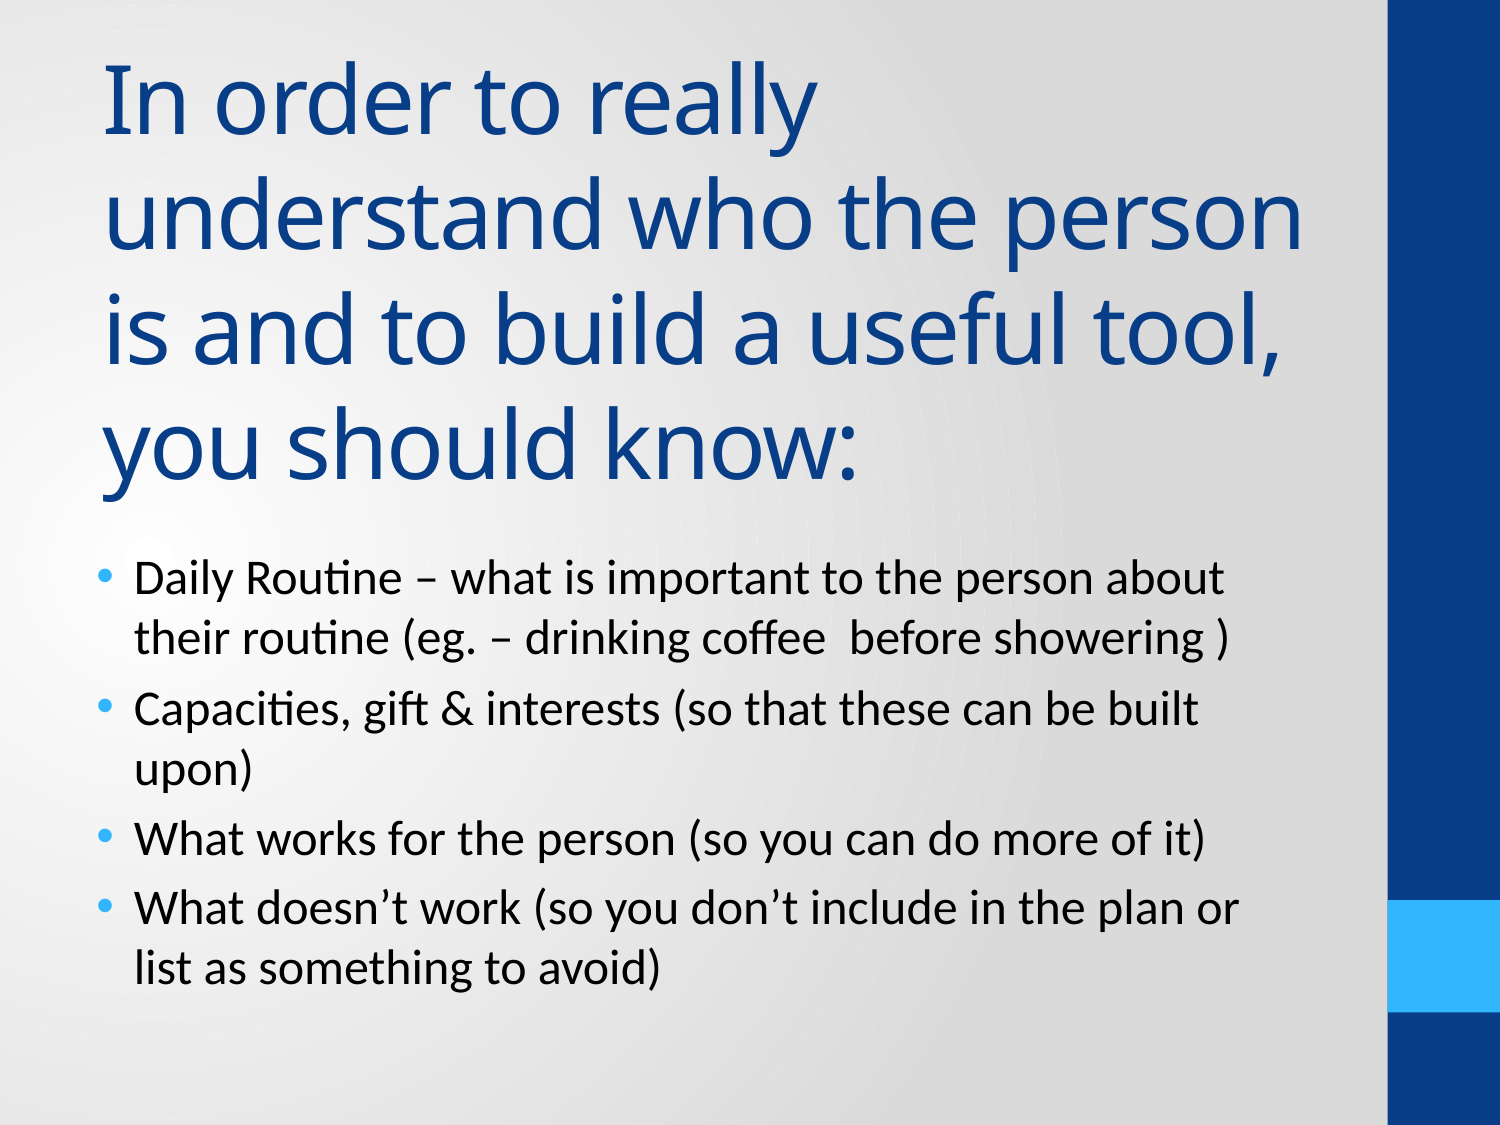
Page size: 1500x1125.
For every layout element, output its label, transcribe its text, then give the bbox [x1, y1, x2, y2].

title In order to really understand who the person is and to build a useful tool, you should know: [87, 174, 1338, 363]
list Daily Routine – what is important to the person about their routine (eg. – drinking coffee before showering ) Capacities, gift & interests (so that these can be built upon) What works for the person (so you can do more of it) What doesn’t work (so you don’t include in the plan or list as something to avoid) [62, 537, 1325, 1050]
